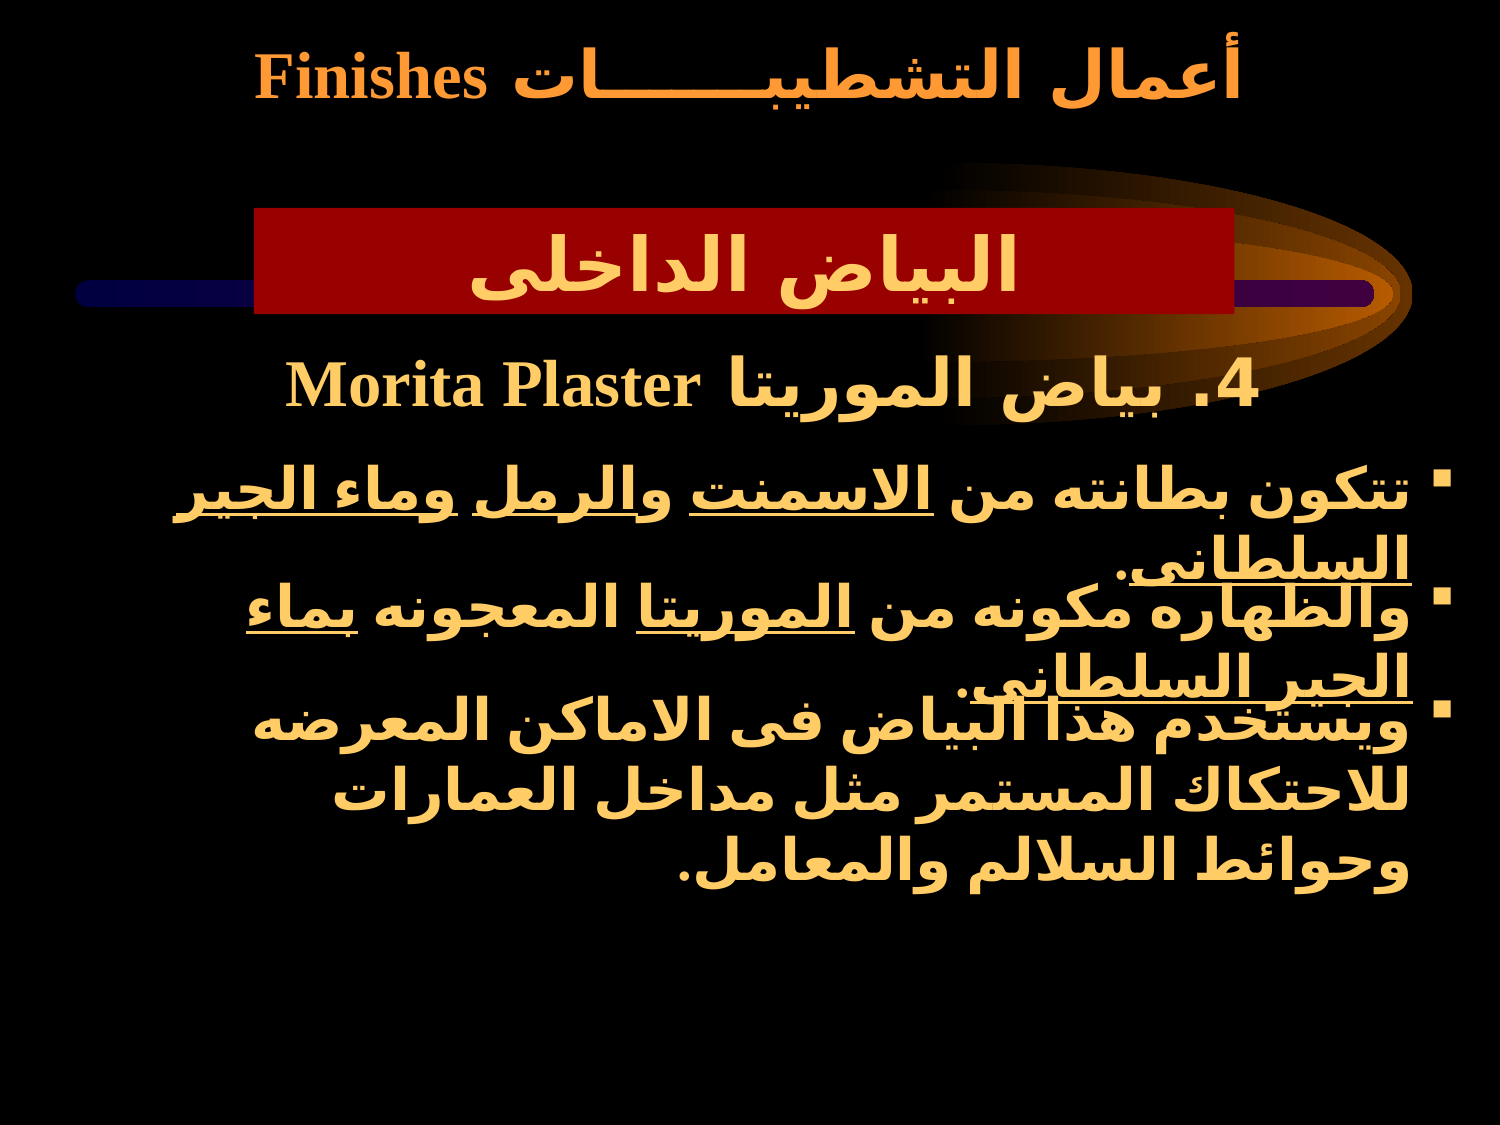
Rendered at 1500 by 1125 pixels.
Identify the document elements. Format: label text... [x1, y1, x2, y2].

text_box ويستخدم هذا البياض فى الاماكن المعرضه للاحتكاك المستمر مثل مداخل العمارات وحوائط السلالم والمعامل. [112, 716, 1471, 858]
text_box 4. بياض الموريتا Morita Plaster [478, 326, 1046, 433]
text_box أعمال التشطيبـــــــات Finishes [183, 19, 1317, 126]
text_box والظهاره مكونه من الموريتا المعجونه بماء الجير السلطانى. [112, 597, 1471, 681]
text_box تتكون بطانته من الاسمنت والرمل وماء الجير السلطانى. [112, 479, 1471, 563]
text_box البياض الداخلى [253, 207, 1235, 315]
